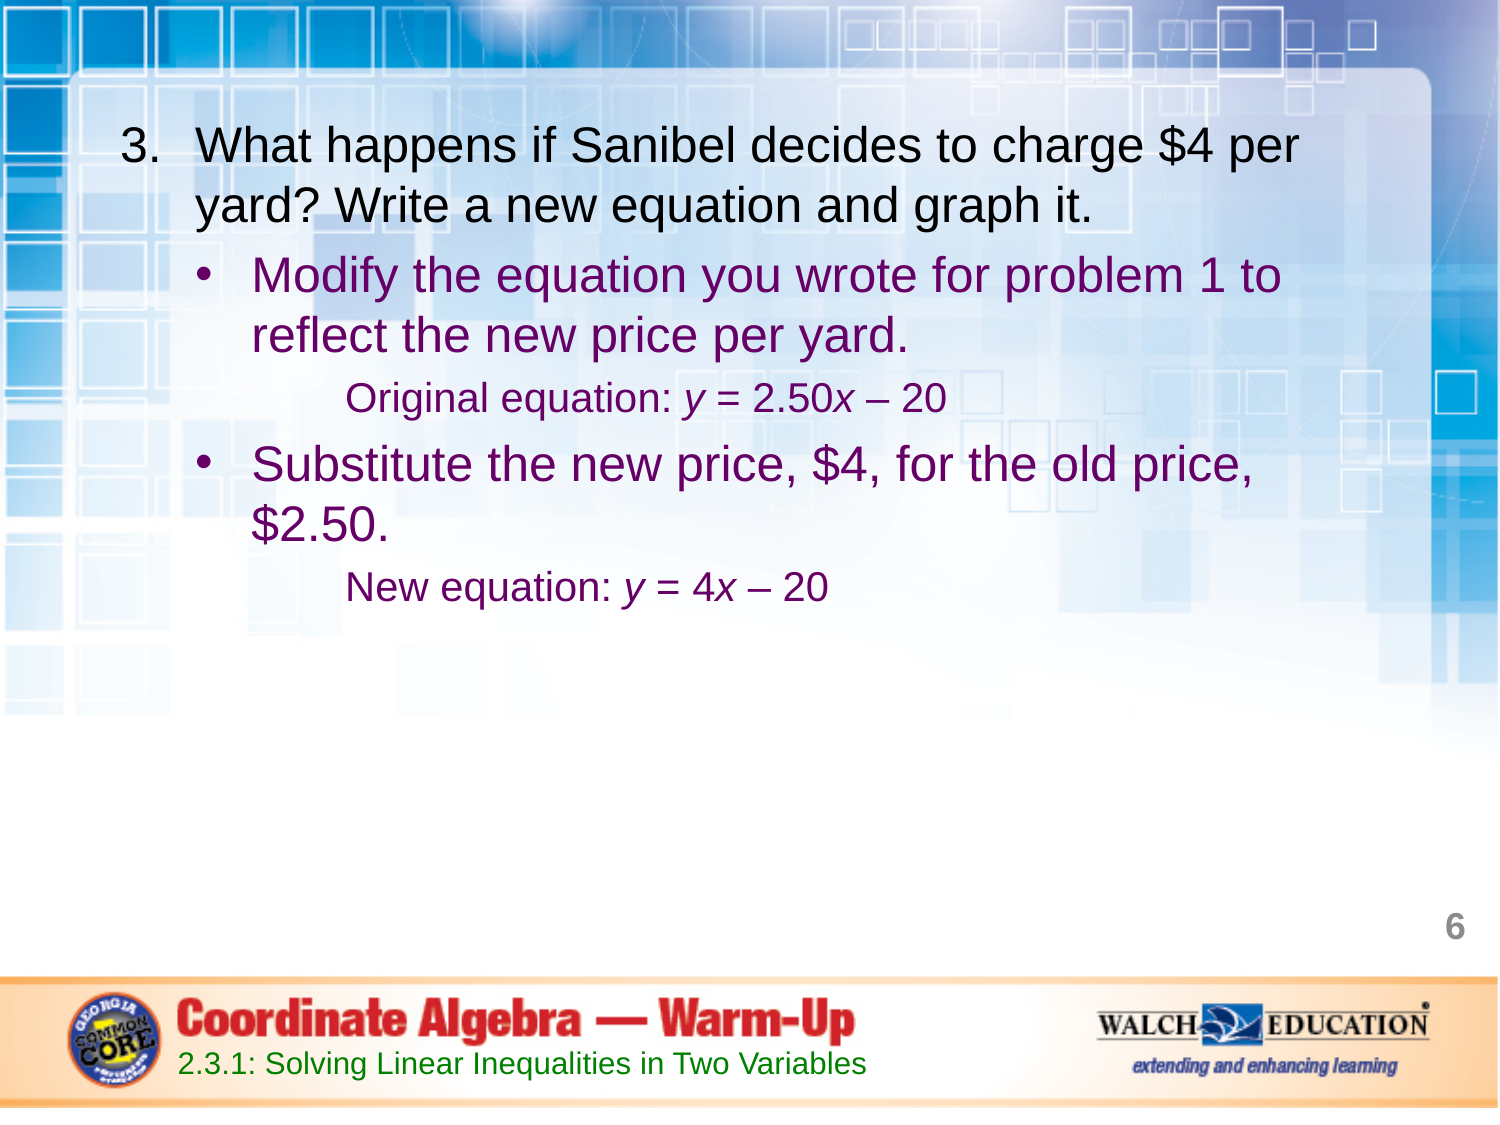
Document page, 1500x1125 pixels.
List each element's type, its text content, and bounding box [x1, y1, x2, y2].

subtitle What happens if Sanibel decides to charge $4 per yard? Write a new equation and graph it. Modify the equation you wrote for problem 1 to reflect the new price per yard. Original equation: y = 2.50x – 20 Substitute the new price, $4, for the old price, $2.50. New equation: y = 4x – 20 [105, 105, 1394, 925]
picture [0, 0, 1500, 1108]
list 2.3.1: Solving Linear Inequalities in Two Variables [162, 1036, 1070, 1080]
slide_number 6 [1361, 901, 1481, 949]
